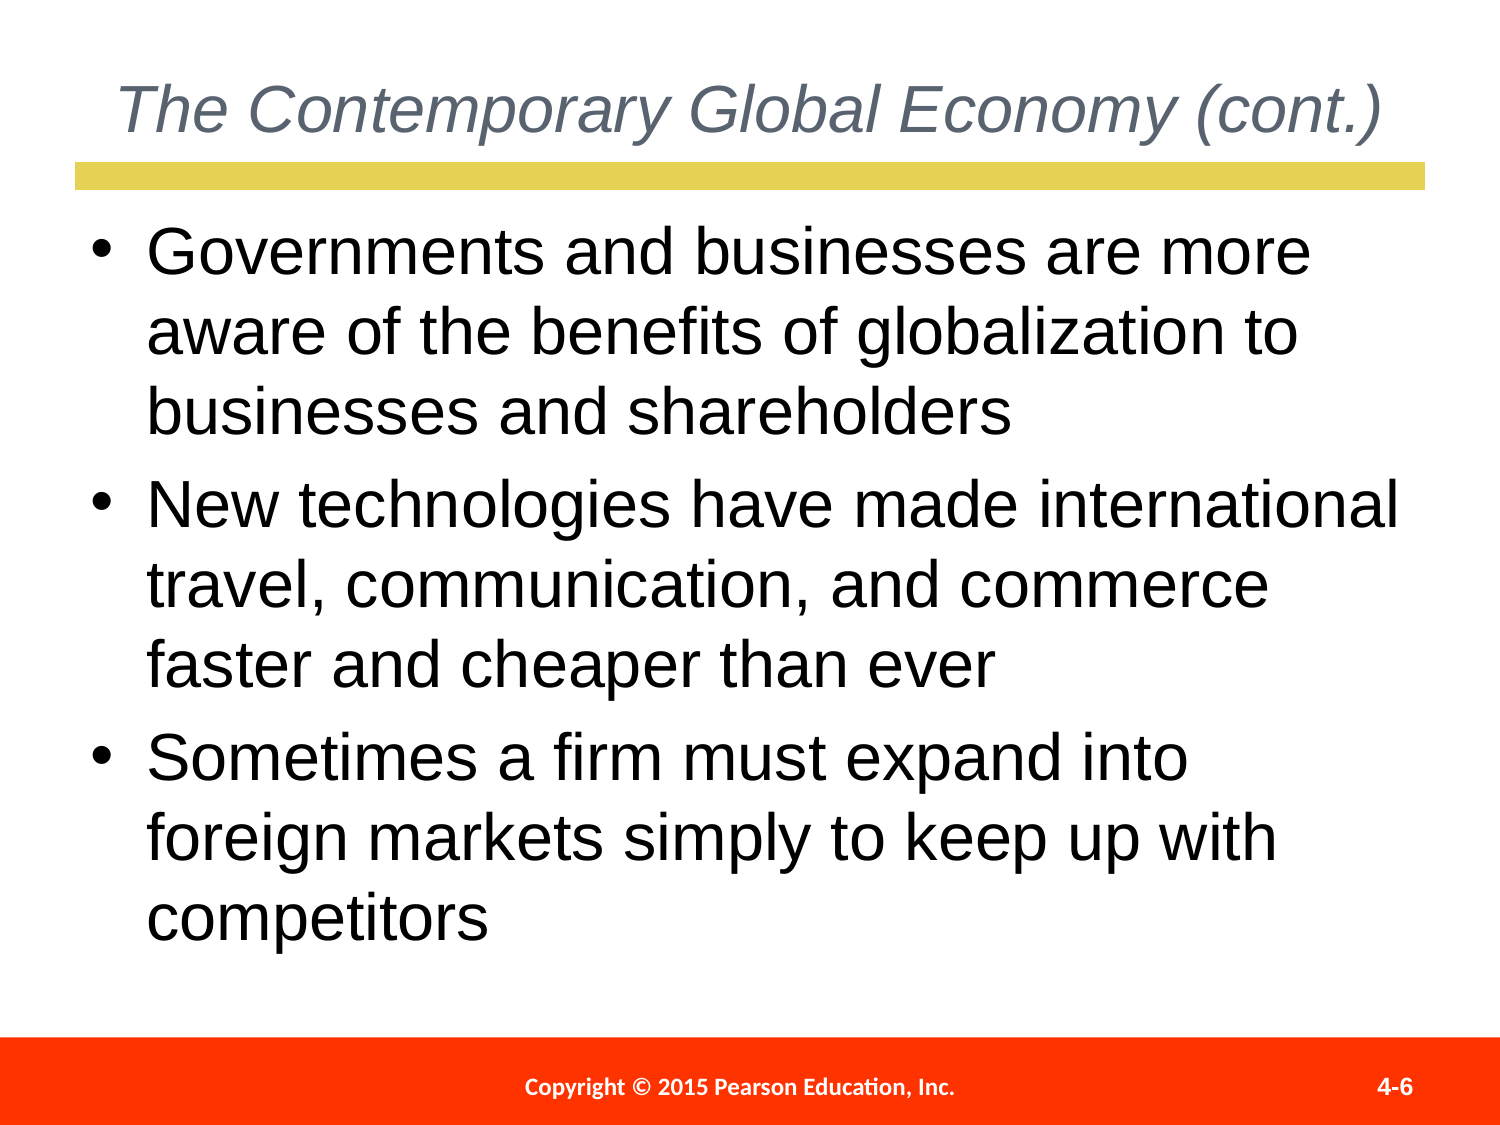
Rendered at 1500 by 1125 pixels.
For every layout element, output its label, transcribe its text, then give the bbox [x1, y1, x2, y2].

list Governments and businesses are more aware of the benefits of globalization to businesses and shareholders New technologies have made international travel, communication, and commerce faster and cheaper than ever Sometimes a firm must expand into foreign markets simply to keep up with competitors [74, 199, 1426, 1006]
title The Contemporary Global Economy (cont.) [74, 12, 1426, 199]
